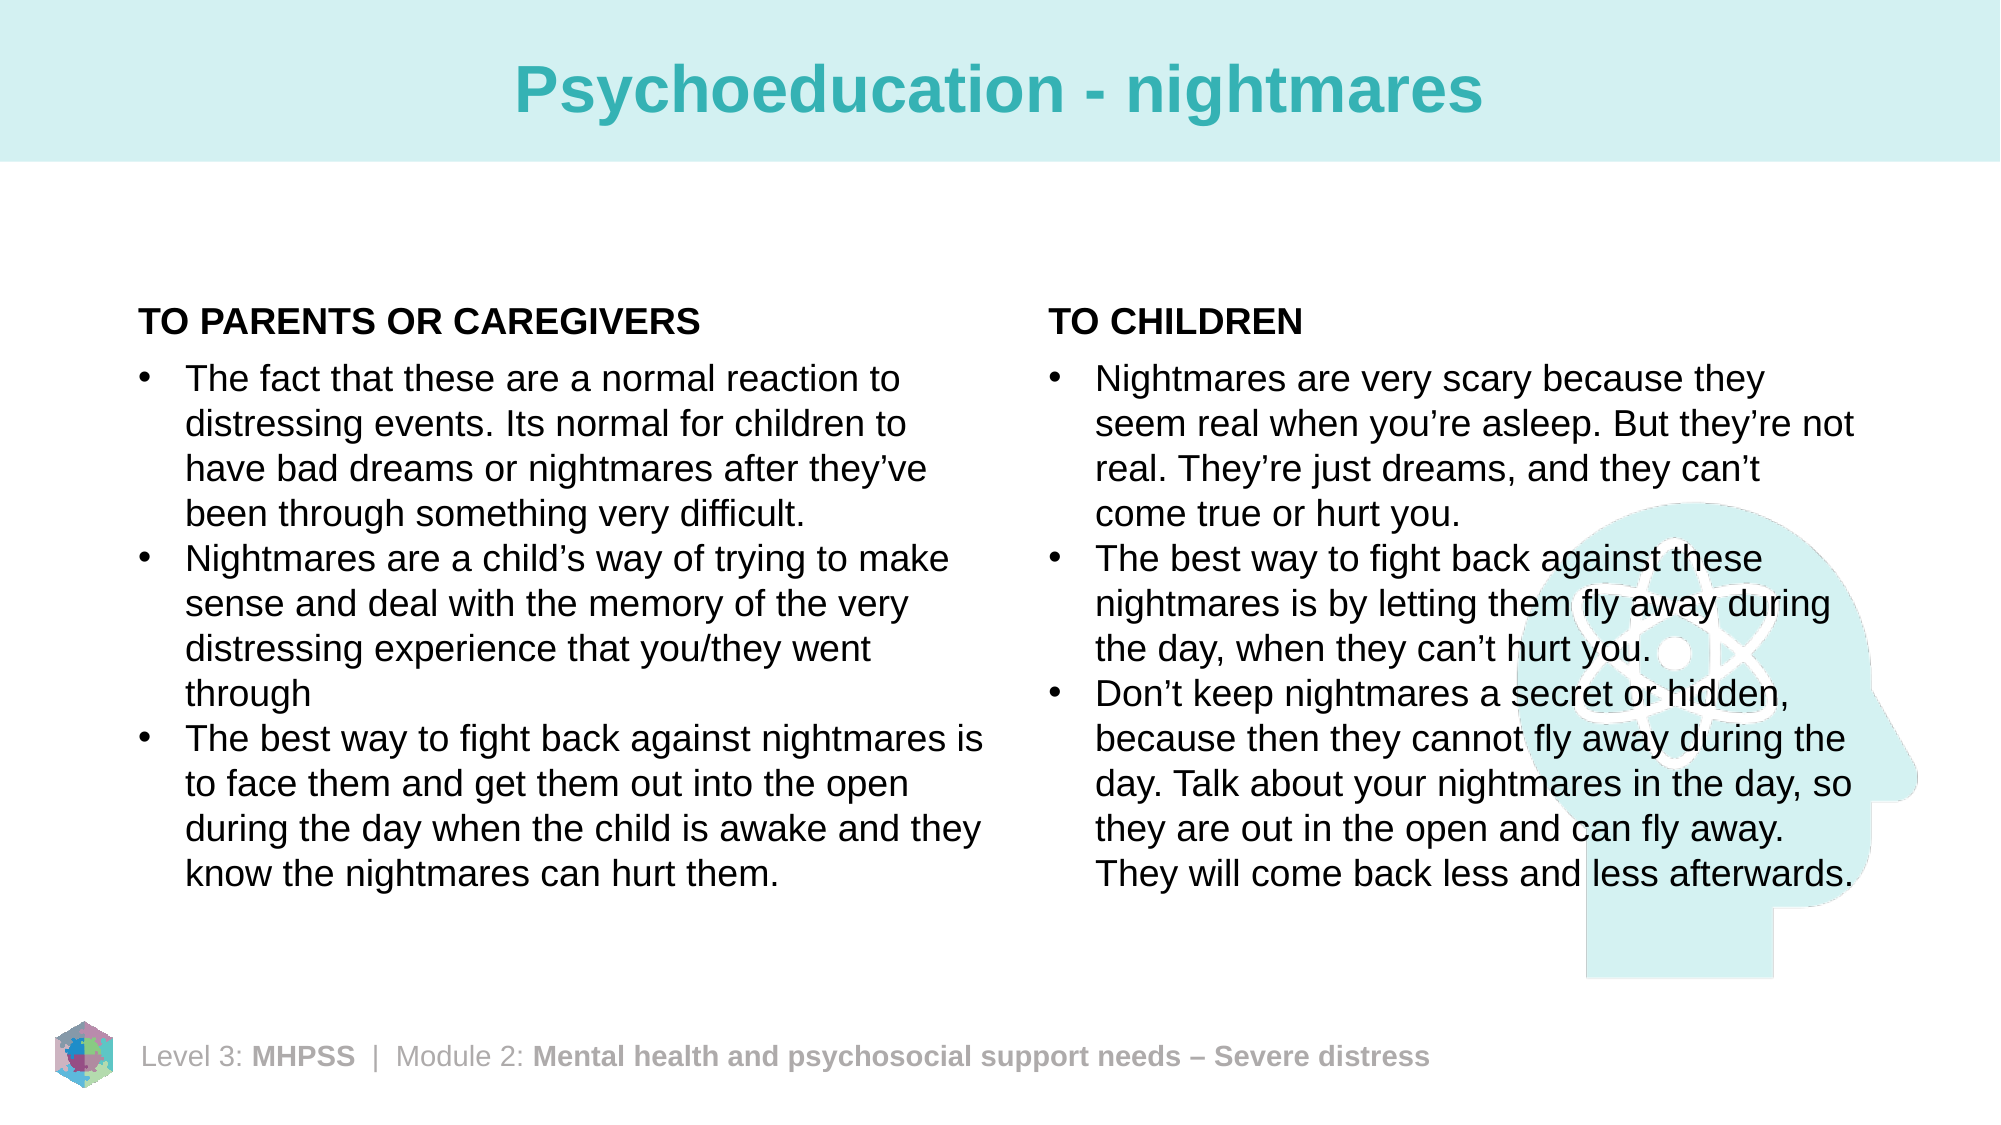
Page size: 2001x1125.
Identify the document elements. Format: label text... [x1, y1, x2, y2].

picture [55, 1021, 113, 1088]
text_box TO CHILDREN Nightmares are very scary because they seem real when you’re asleep. But they’re not real. They’re just dreams, and they can’t come true or hurt you. The best way to fight back against these nightmares is by letting them fly away during the day, when they can’t hurt you. Don’t keep nightmares a secret or hidden, because then they cannot fly away during the day. Talk about your nightmares in the day, so they are out in the open and can fly away. They will come back less and less afterwards. [1033, 289, 1877, 902]
picture [1434, 469, 2000, 1036]
text_box TO PARENTS OR CAREGIVERS The fact that these are a normal reaction to distressing events. Its normal for children to have bad dreams or nightmares after they’ve been through something very difficult. Nightmares are a child’s way of trying to make sense and deal with the memory of the very distressing experience that you/they went through The best way to fight back against nightmares is to face them and get them out into the open during the day when the child is awake and they know the nightmares can hurt them. [123, 289, 1000, 902]
title Psychoeducation - nightmares [137, 19, 1863, 163]
